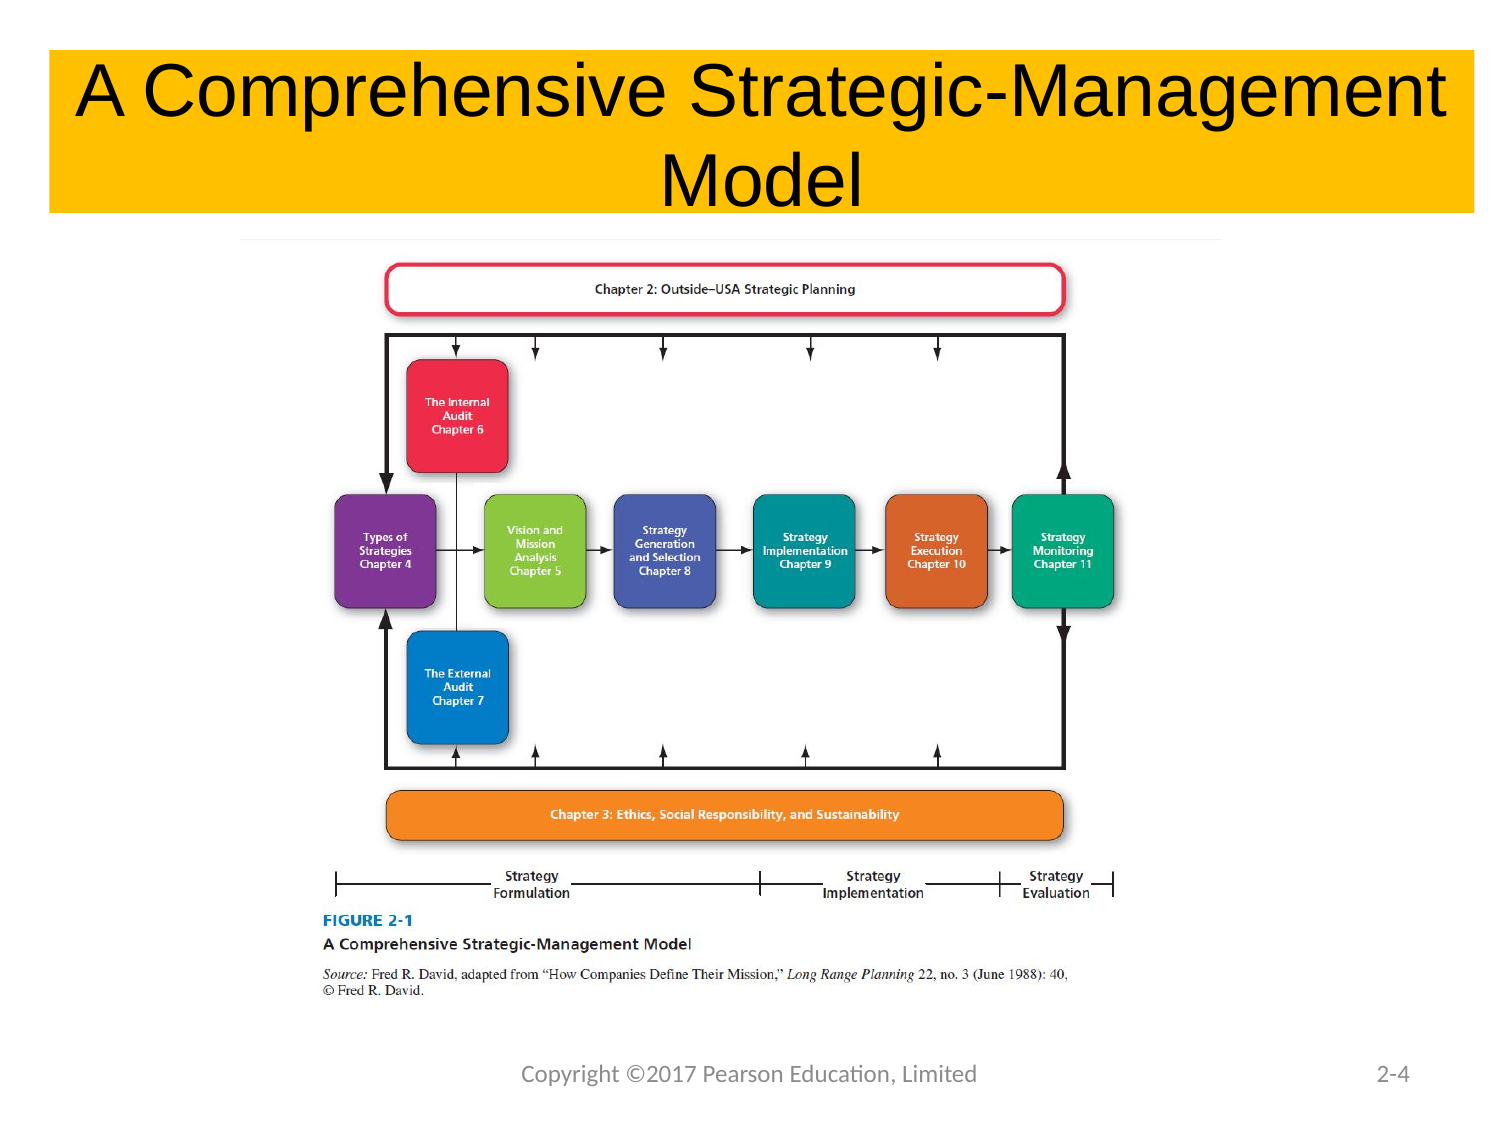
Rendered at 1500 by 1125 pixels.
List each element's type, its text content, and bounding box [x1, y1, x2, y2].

footer Copyright ©2017 Pearson Education, Limited [500, 1046, 1000, 1103]
picture [240, 239, 1222, 1038]
slide_number 2-4 [1074, 1042, 1425, 1103]
title A Comprehensive Strategic-Management Model [49, 50, 1475, 213]
